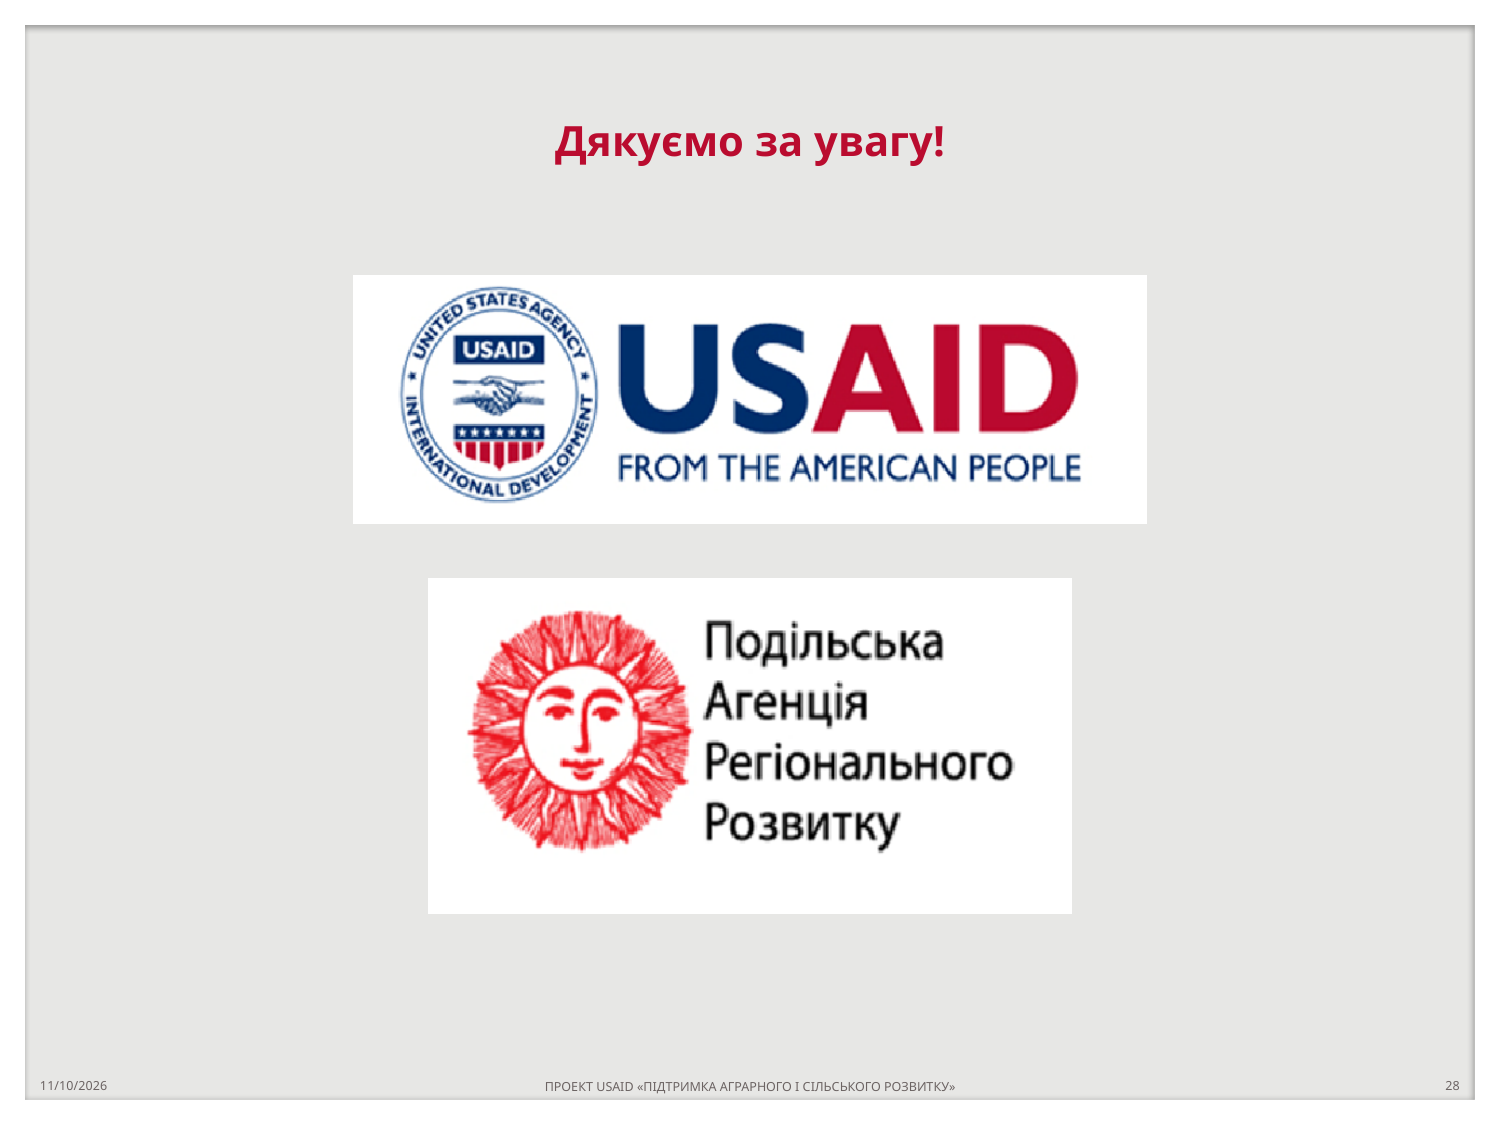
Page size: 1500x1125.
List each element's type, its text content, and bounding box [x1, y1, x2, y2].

picture [352, 275, 1148, 524]
picture [427, 577, 1072, 915]
footer ПРОЕКТ USAID «ПІДТРИМКА АГРАРНОГО І СІЛЬСЬКОГО РОЗВИТКУ» [512, 1071, 988, 1102]
slide_number 28 [1125, 1071, 1475, 1102]
title Дякуємо за увагу! [113, 106, 1388, 172]
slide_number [24, 1071, 375, 1102]
